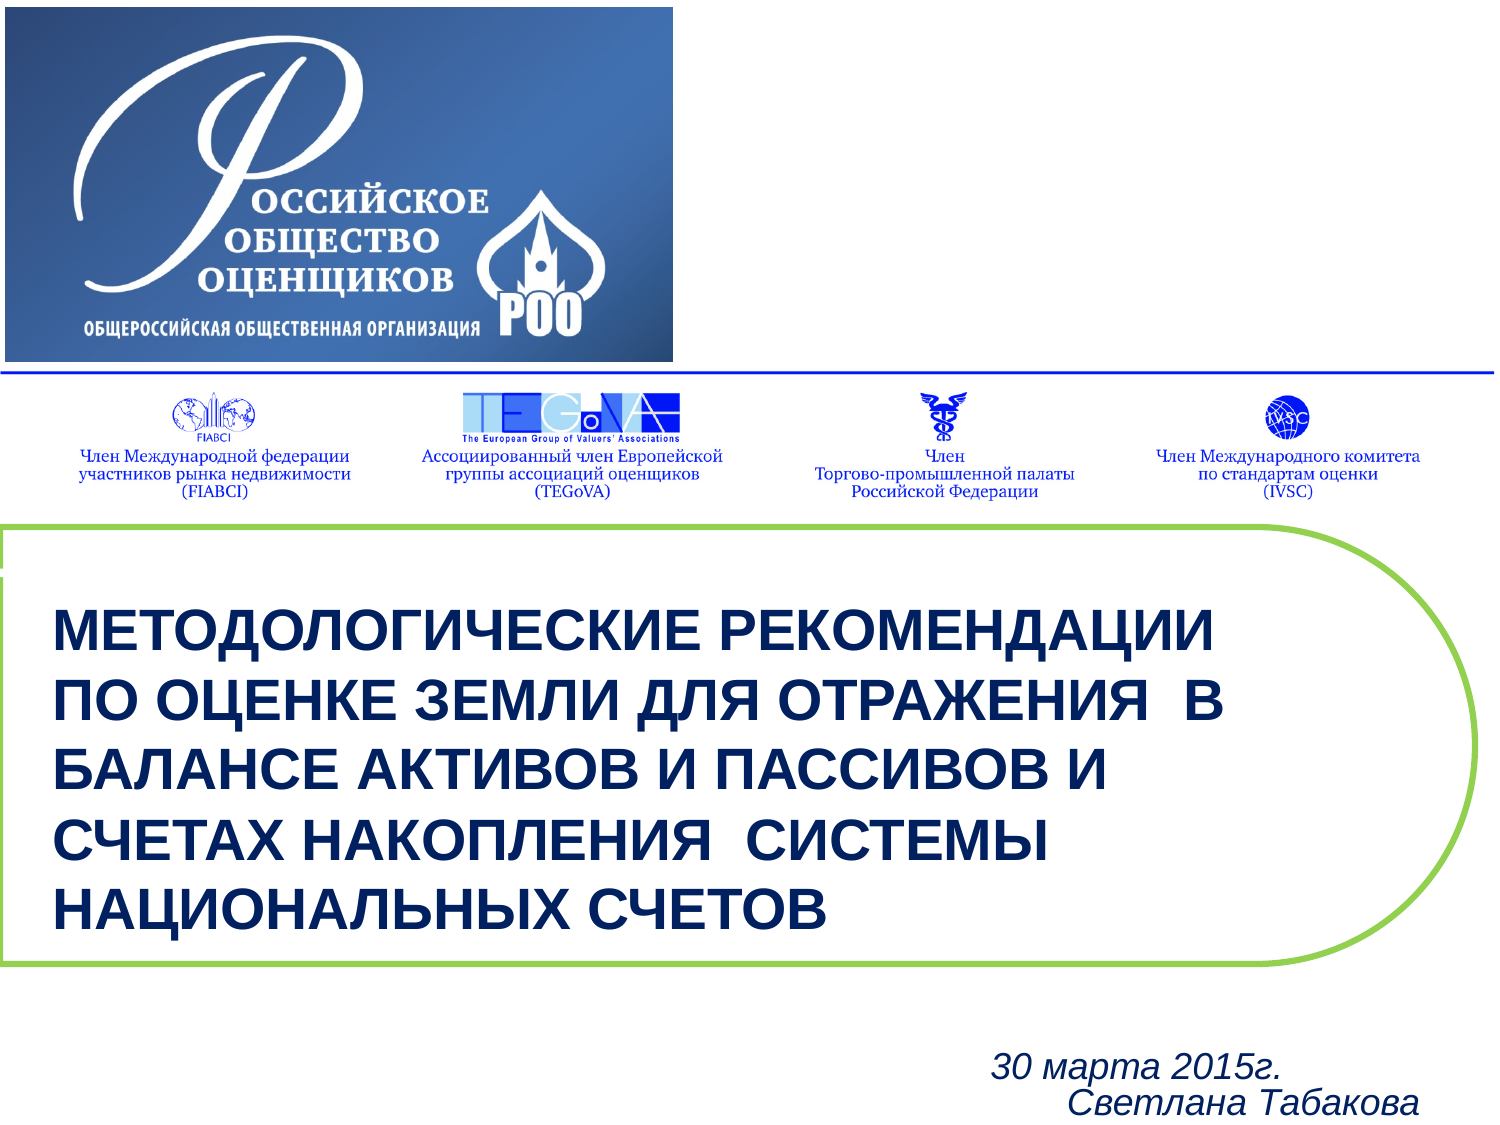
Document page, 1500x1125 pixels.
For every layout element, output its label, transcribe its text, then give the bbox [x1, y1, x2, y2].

picture [0, 367, 1495, 501]
title МЕТОДОЛОГИЧЕСКИE РЕКОМЕНДАЦИИ ПО ОЦЕНКЕ ЗЕМЛИ ДЛЯ ОТРАЖЕНИЯ В БАЛАНСЕ АКТИВОВ И ПАССИВОВ И СЧЕТАХ НАКОПЛЕНИЯ СИСТЕМЫ НАЦИОНАЛЬНЫХ СЧЕТОВ [37, 597, 1363, 936]
subtitle 30 марта 2015г. Светлана Табакова [41, 976, 1436, 1106]
picture [5, 7, 673, 362]
